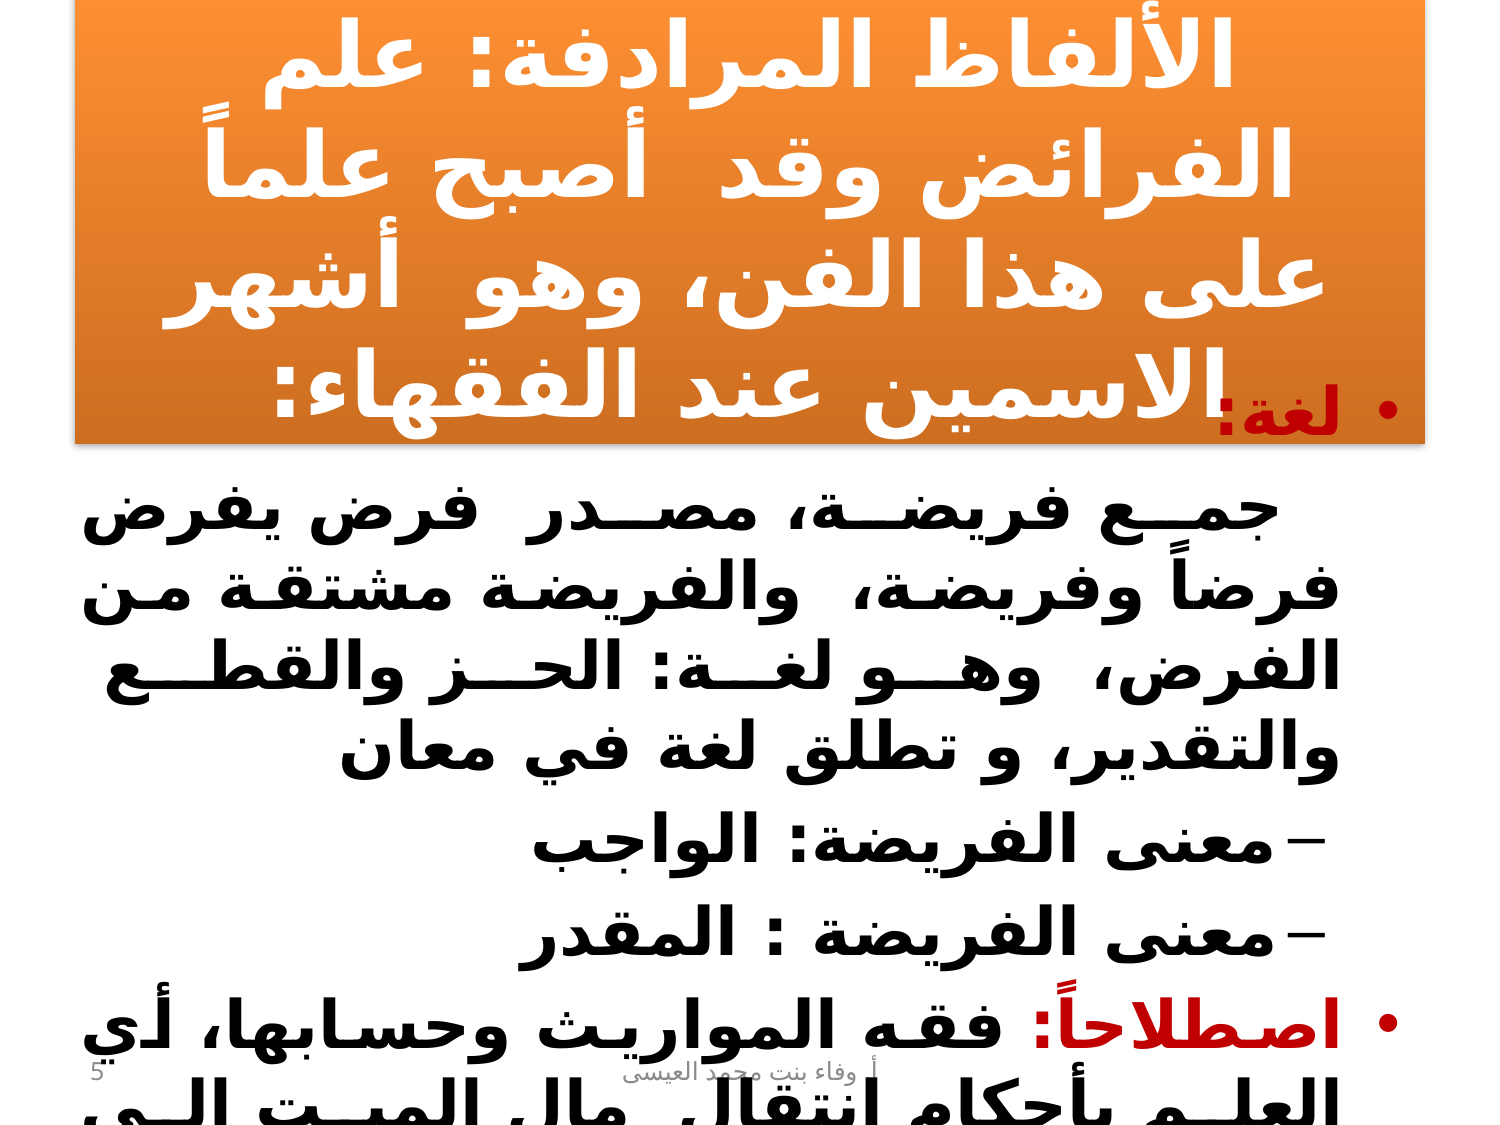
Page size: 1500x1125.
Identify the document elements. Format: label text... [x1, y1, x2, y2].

list لغة: جمع فريضة، مصدر فرض يفرض فرضاً وفريضة، والفريضة مشتقة من الفرض، وهو لغة: الحز والقطع والتقدير، و تطلق لغة في معان معنى الفريضة: الواجب معنى الفريضة : المقدر اصطلاحاً: فقه المواريث وحسابها، أي العلم بأحكام انتقال مال الميت إلى من بعده [64, 361, 1415, 1125]
title الألفاظ المرادفة: علم الفرائض وقد أصبح علماً على هذا الفن، وهو أشهر الاسمين عند الفقهاء: [75, 0, 1425, 444]
slide_number 5 [75, 1042, 425, 1103]
footer أ. وفاء بنت محمد العيسى [512, 1042, 988, 1103]
